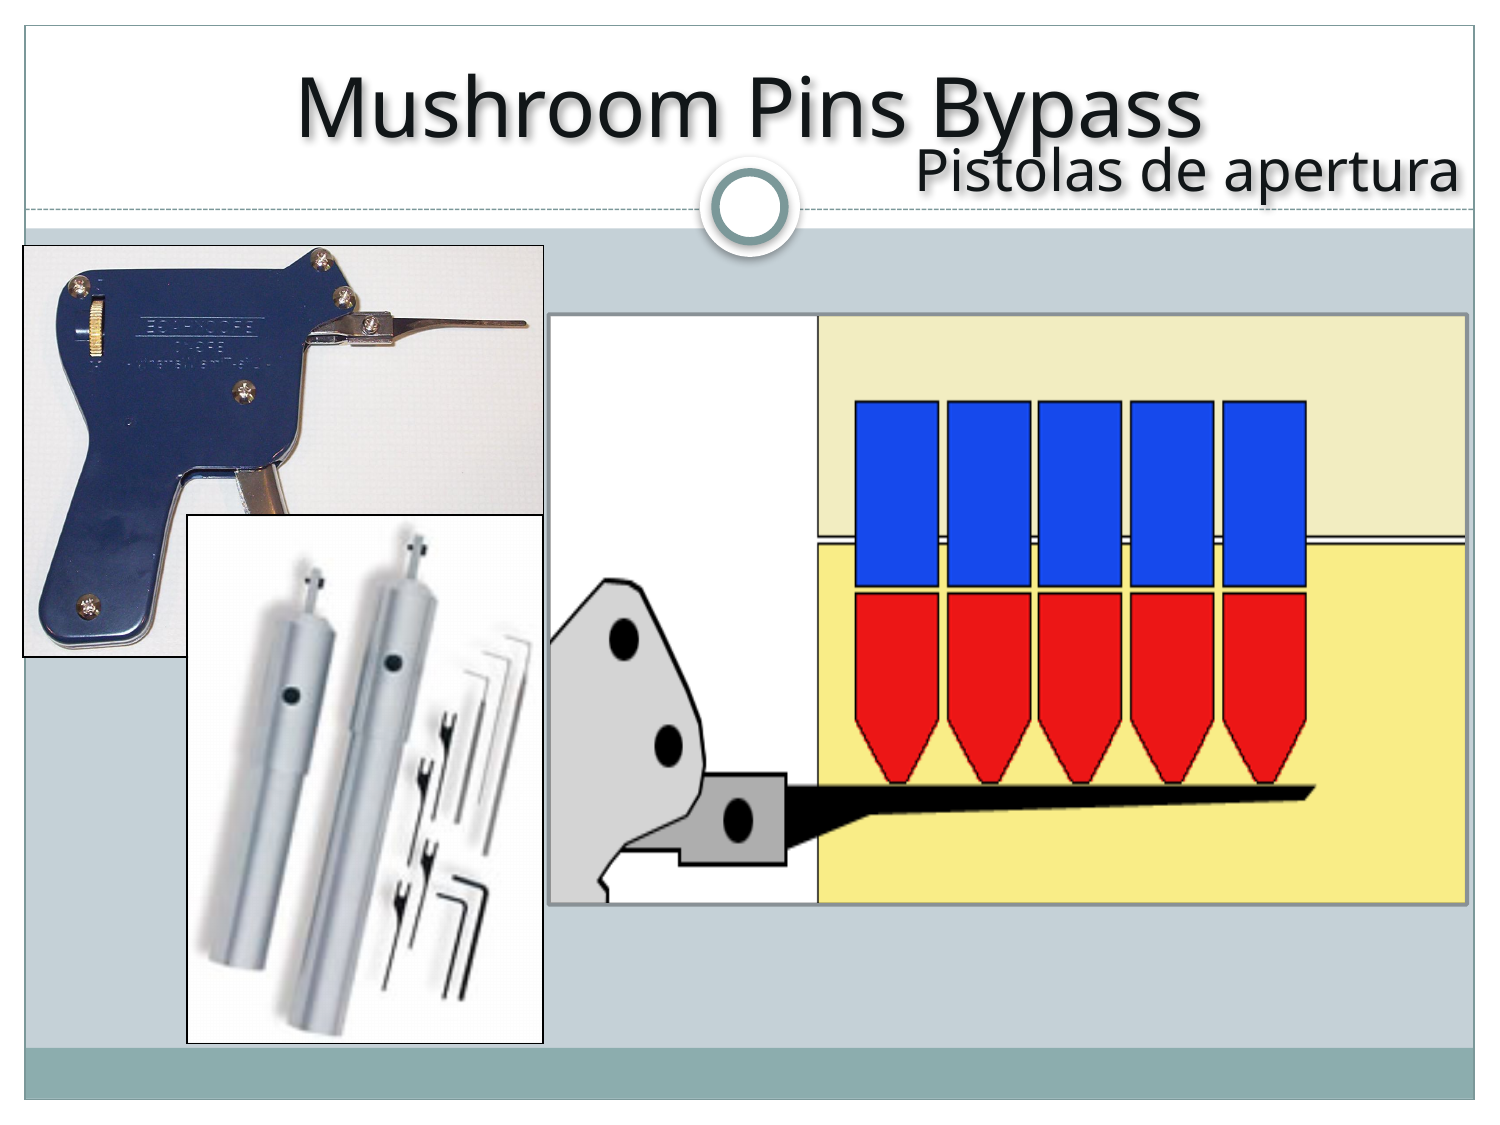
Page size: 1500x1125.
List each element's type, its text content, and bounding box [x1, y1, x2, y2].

text_box Pistolas de apertura [785, 105, 1477, 211]
title Mushroom Pins Bypass [49, 37, 1450, 162]
picture [23, 245, 1466, 1042]
